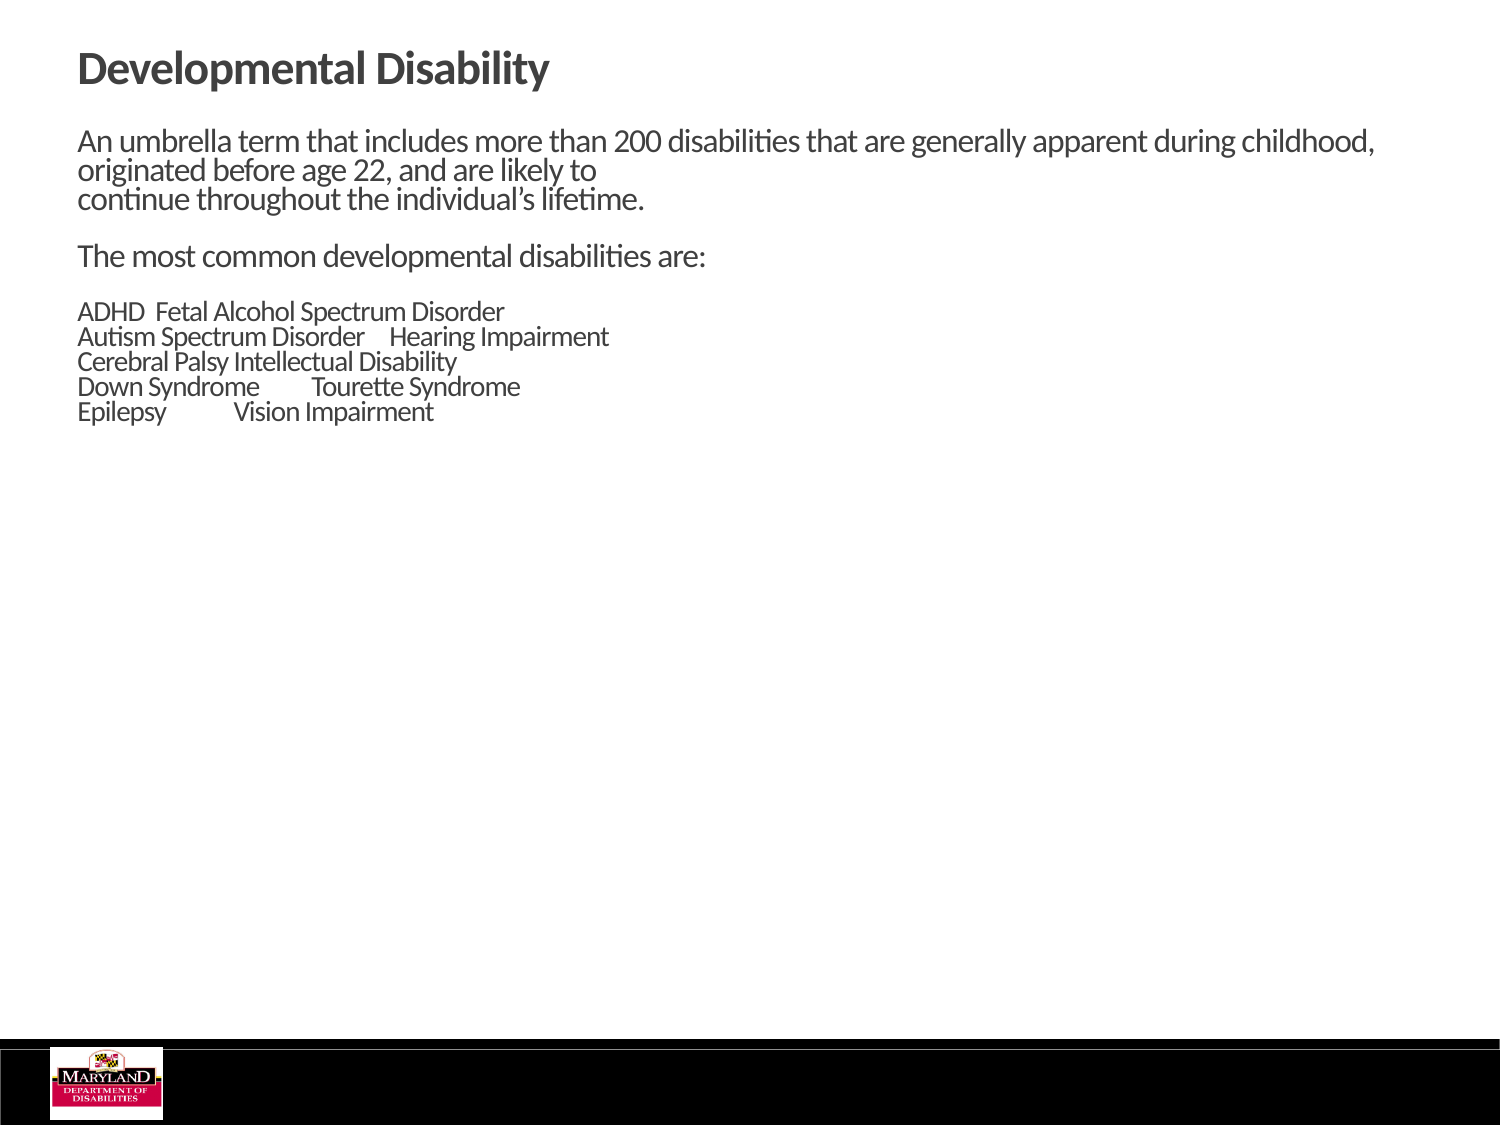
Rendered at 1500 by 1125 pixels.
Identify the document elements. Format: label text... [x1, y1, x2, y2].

title Developmental Disability An umbrella term that includes more than 200 disabilities that are generally apparent during childhood, originated before age 22, and are likely to continue throughout the individual’s lifetime. The most common developmental disabilities are: ADHD Fetal Alcohol Spectrum Disorder Autism Spectrum Disorder Hearing Impairment Cerebral Palsy Intellectual Disability Down Syndrome Tourette Syndrome Epilepsy Vision Impairment [62, 45, 1413, 1000]
picture [50, 1047, 163, 1120]
